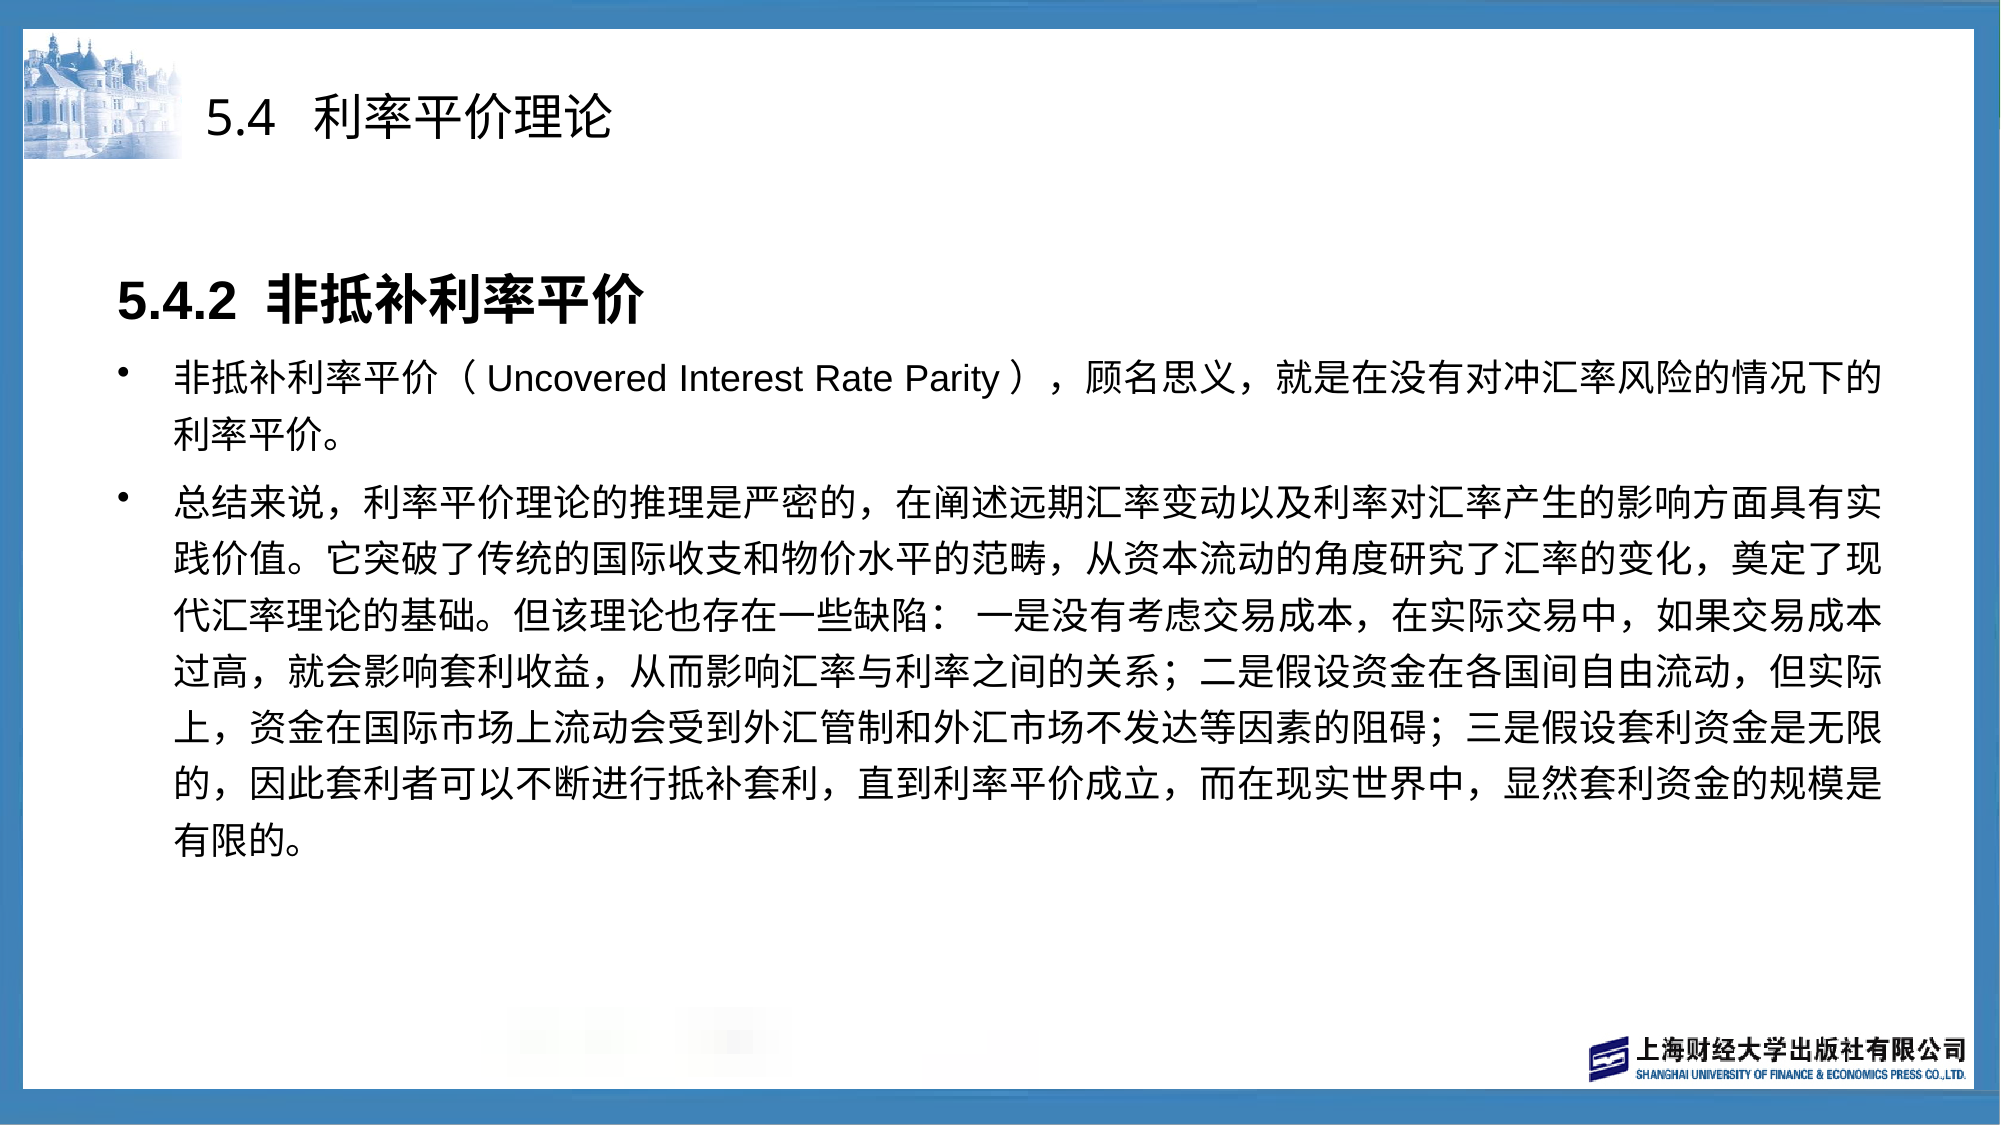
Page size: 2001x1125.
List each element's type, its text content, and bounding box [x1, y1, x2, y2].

title 5.4 利率平价理论 [190, 64, 1547, 168]
list 5.4.2 非抵补利率平价 非抵补利率平价（Uncovered Interest Rate Parity），顾名思义，就是在没有对冲汇率风险的情况下的利率平价。 总结来说，利率平价理论的推理是严密的，在阐述远期汇率变动以及利率对汇率产生的影响方面具有实践价值。它突破了传统的国际收支和物价水平的范畴，从资本流动的角度研究了汇率的变化，奠定了现代汇率理论的基础。但该理论也存在一些缺陷： 一是没有考虑交易成本，在实际交易中，如果交易成本过高，就会影响套利收益，从而影响汇率与利率之间的关系；二是假设资金在各国间自由流动，但实际上，资金在国际市场上流动会受到外汇管制和外汇市场不发达等因素的阻碍；三是假设套利资金是无限的，因此套利者可以不断进行抵补套利，直到利率平价成立，而在现实世界中，显然套利资金的规模是有限的。 [102, 241, 1898, 1065]
picture [0, 0, 2001, 1125]
